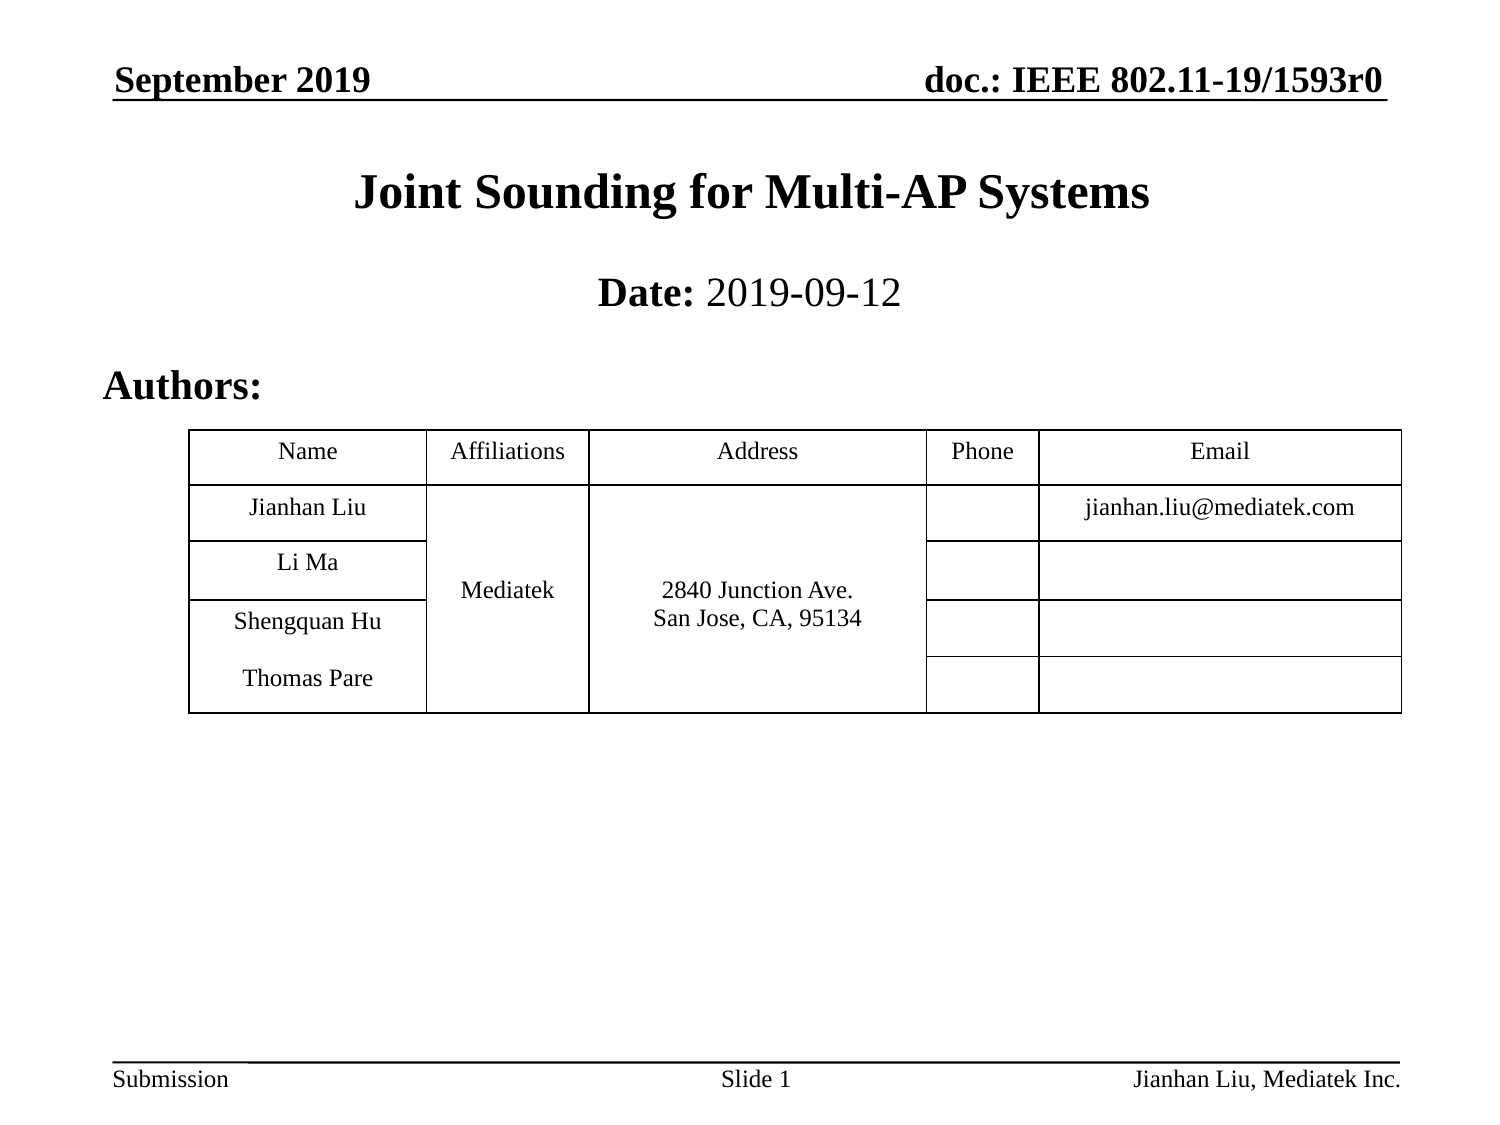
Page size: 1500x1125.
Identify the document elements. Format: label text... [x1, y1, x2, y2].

table_cell [927, 486, 1038, 540]
text_box Authors: [87, 349, 325, 413]
table_cell [927, 657, 1038, 712]
table_cell [927, 601, 1038, 656]
table_header Name [190, 431, 426, 484]
table_cell [927, 542, 1038, 599]
table_cell Shengquan Hu [190, 601, 426, 656]
table_header Affiliations [427, 431, 588, 484]
table_header Phone [927, 431, 1038, 484]
table_cell jianhan.liu@mediatek.com [1040, 486, 1401, 540]
table_cell Jianhan Liu [190, 486, 426, 540]
table_cell Thomas Pare [190, 656, 426, 712]
title Joint Sounding for Multi-AP Systems [114, 138, 1390, 240]
table_cell Mediatek [427, 486, 588, 712]
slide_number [114, 54, 374, 101]
table_cell 2840 Junction Ave. San Jose, CA, 95134 [590, 486, 926, 712]
table_cell [1040, 657, 1401, 712]
table_cell [1040, 542, 1401, 599]
table_header Address [590, 431, 926, 484]
footer Jianhan Liu, Mediatek Inc. [1129, 1061, 1402, 1093]
text_box Date: 2019-09-12 [112, 257, 1388, 320]
table_header Email [1040, 431, 1401, 484]
table_cell Li Ma [190, 542, 426, 599]
table_cell [1040, 601, 1401, 656]
slide_number Slide 1 [712, 1061, 800, 1093]
